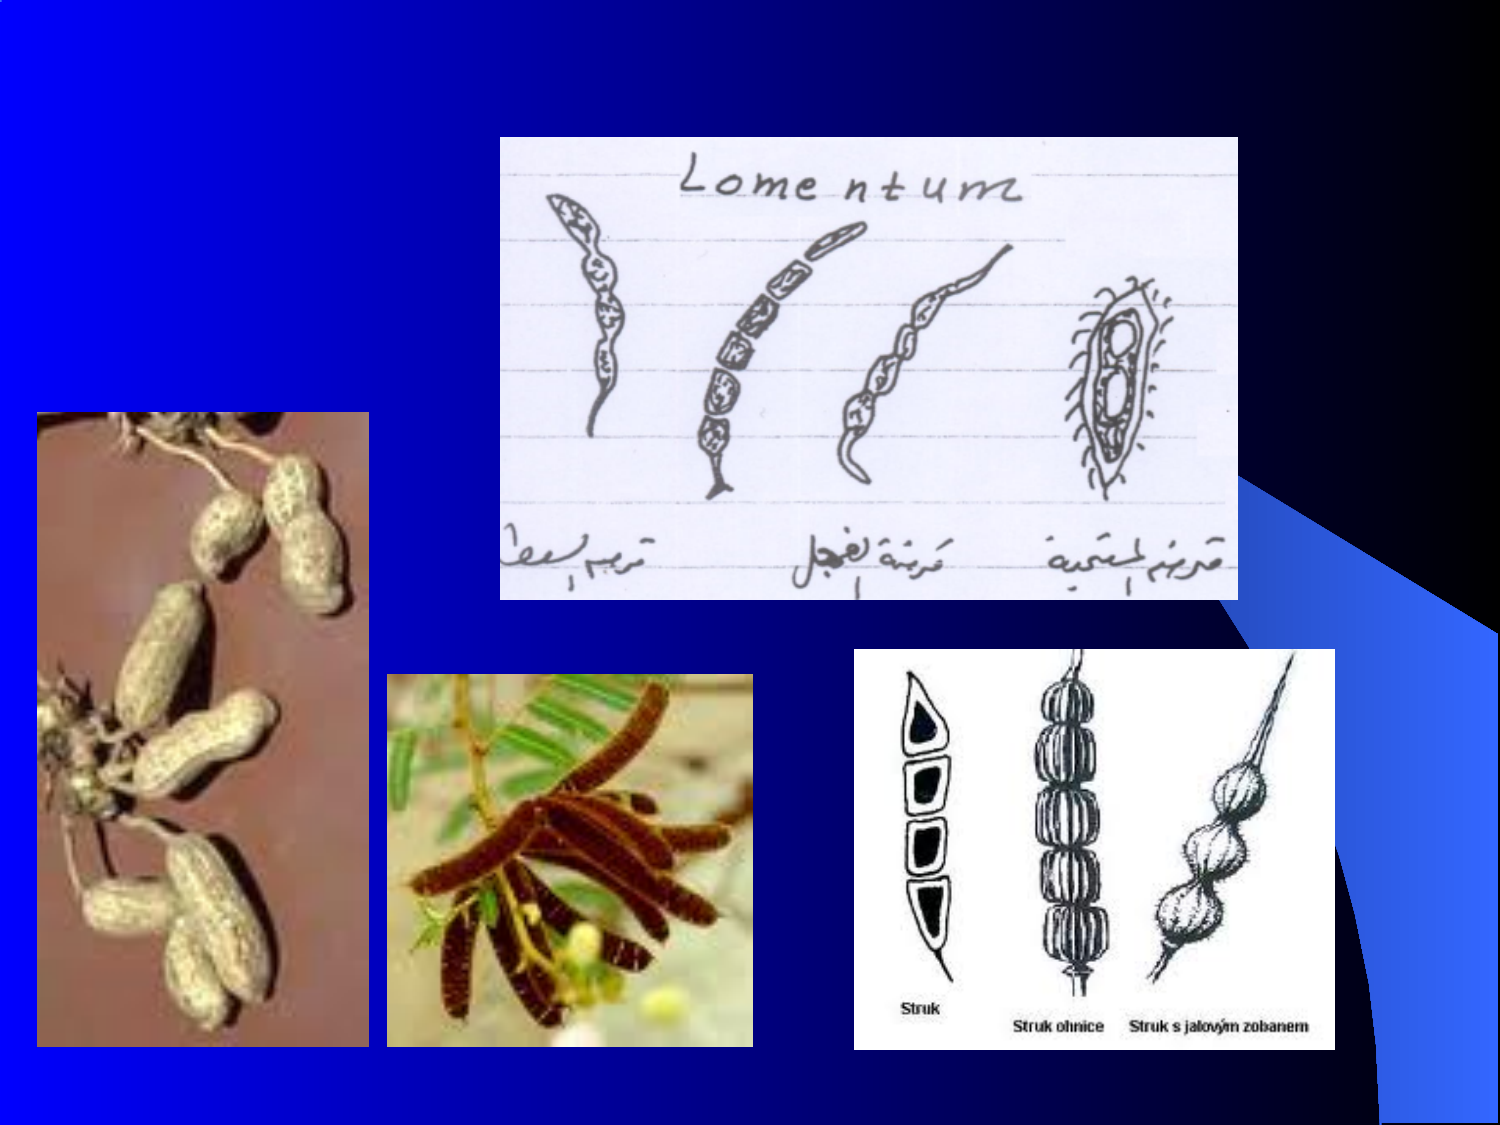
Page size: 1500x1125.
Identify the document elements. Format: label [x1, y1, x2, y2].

picture [854, 649, 1335, 1051]
picture [37, 412, 369, 1047]
picture [499, 137, 1238, 600]
picture [387, 674, 753, 1048]
